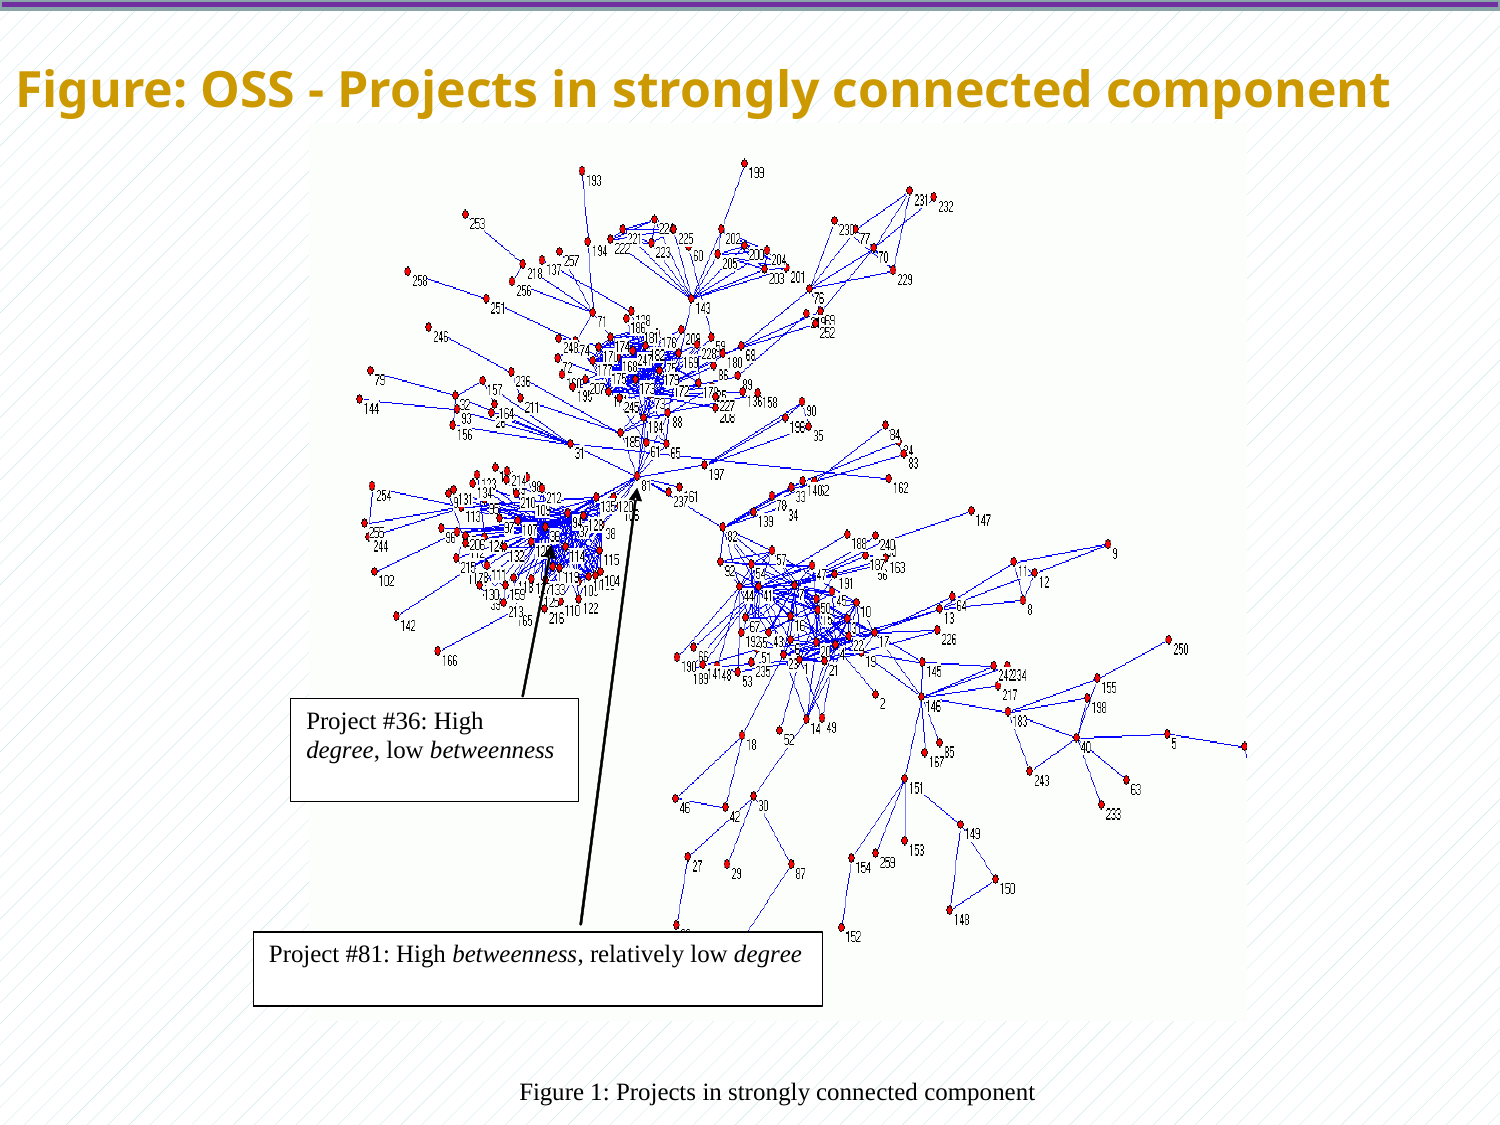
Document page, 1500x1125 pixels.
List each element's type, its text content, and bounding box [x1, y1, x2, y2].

title Figure: OSS - Projects in strongly connected component [0, 12, 1500, 163]
picture [252, 81, 1248, 1125]
